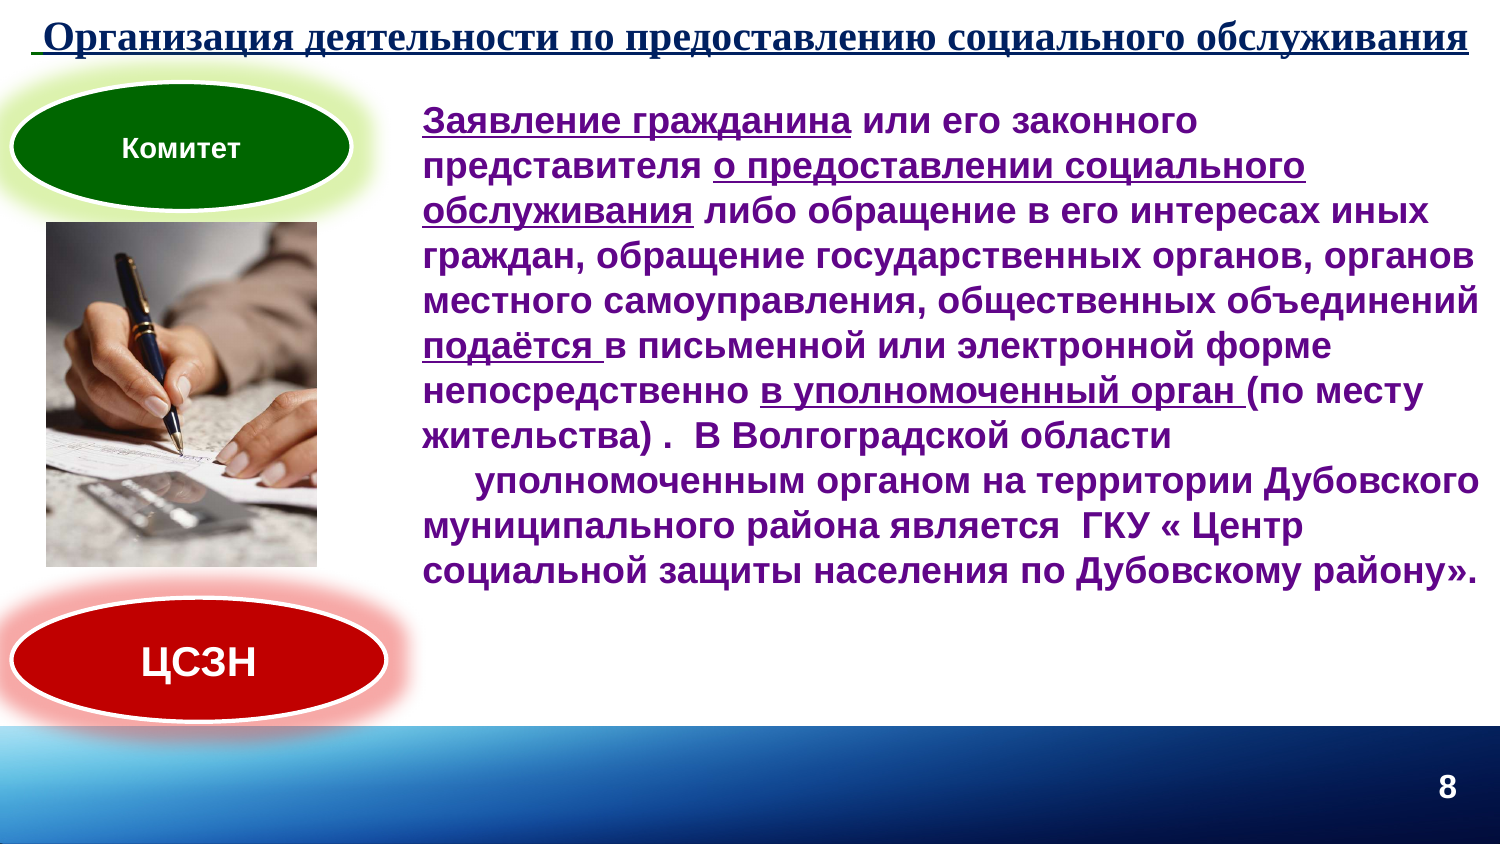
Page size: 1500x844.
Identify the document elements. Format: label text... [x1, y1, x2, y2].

text_box ЦСЗН [9, 595, 389, 724]
text_box Заявление гражданина или его законного представителя о предоставлении социального обслуживания либо обращение в его интересах иных граждан, обращение государственных органов, органов местного самоуправления, общественных объединений подаётся в письменной или электронной форме непосредственно в уполномоченный орган (по месту жительства) . В Волгоградской области уполномоченным органом на территории Дубовского муниципального района является ГКУ « Центр социальной защиты населения по Дубовскому району». [407, 43, 1500, 599]
picture [46, 222, 317, 567]
text_box [507, 391, 548, 452]
picture [0, 726, 1500, 844]
text_box Комитет [9, 79, 354, 214]
text_box Организация деятельности по предоставлению социального обслуживания [0, 8, 1500, 59]
